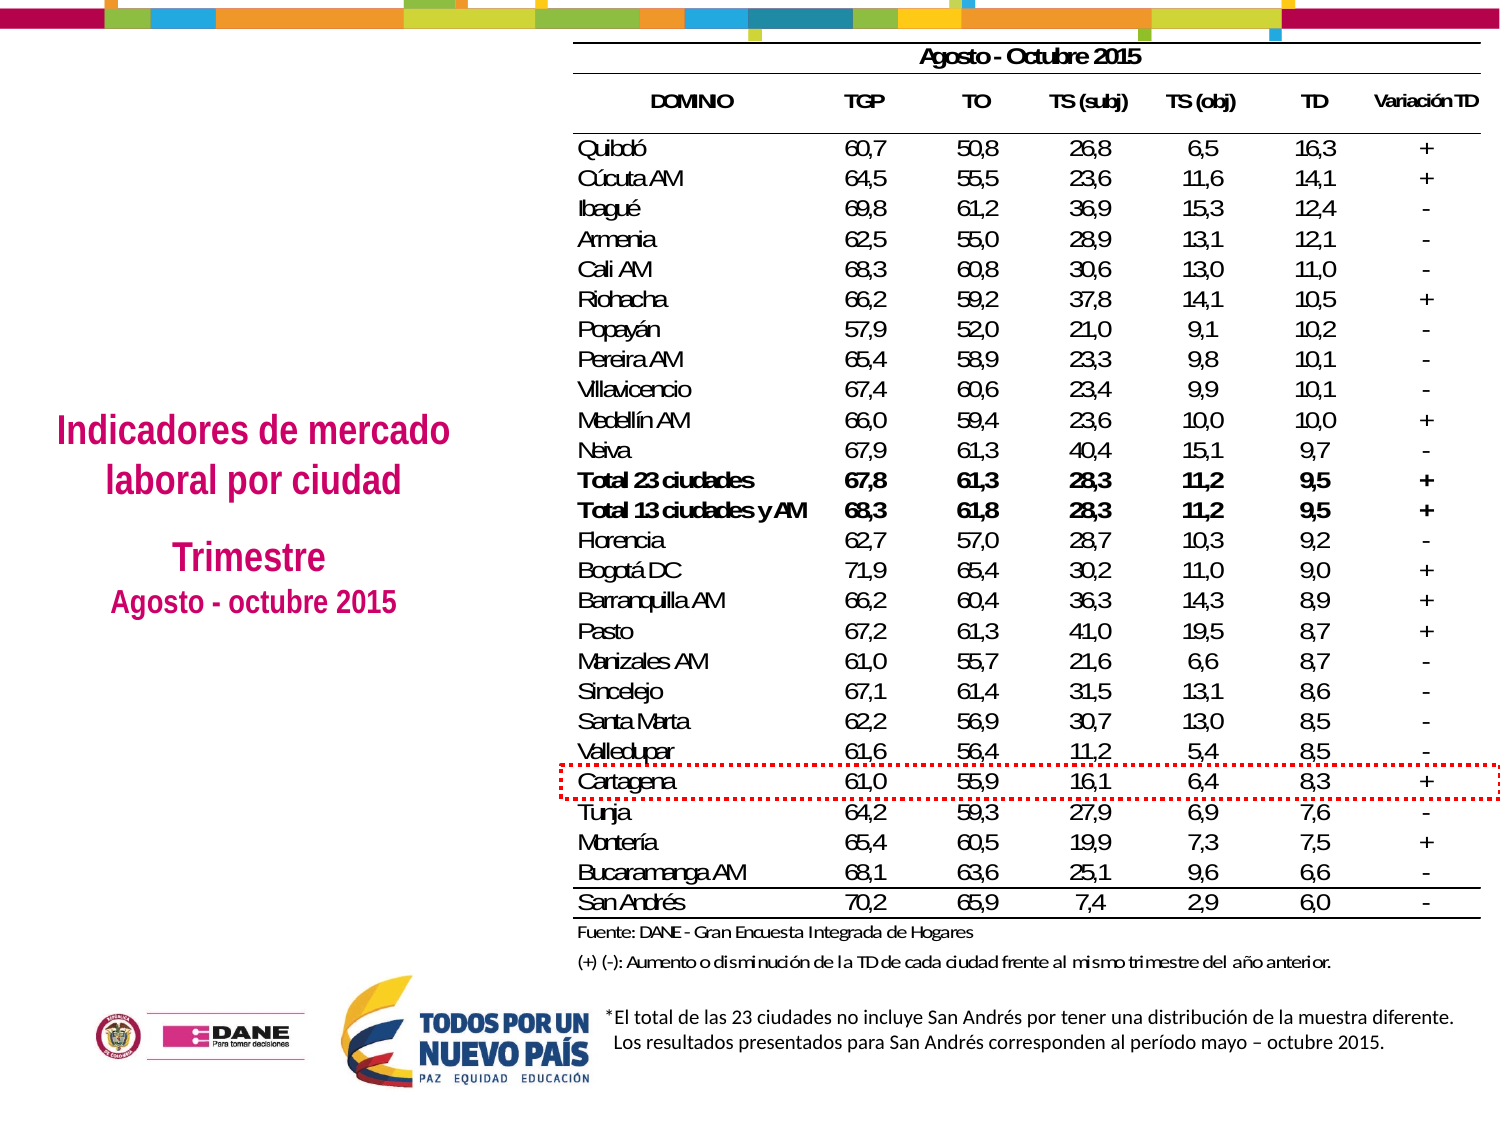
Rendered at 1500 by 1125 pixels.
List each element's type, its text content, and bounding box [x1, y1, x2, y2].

text_box [559, 763, 567, 801]
text_box *El total de las 23 ciudades no incluye San Andrés por tener una distribución de la muestra diferente. Los resultados presentados para San Andrés corresponden al período mayo – octubre 2015. [584, 995, 1477, 1061]
text_box [1488, 763, 1500, 801]
text_box Indicadores de mercado laboral por ciudad Trimestre Agosto - octubre 2015 [29, 395, 479, 628]
picture [52, 42, 1483, 1118]
picture [0, 0, 1500, 41]
